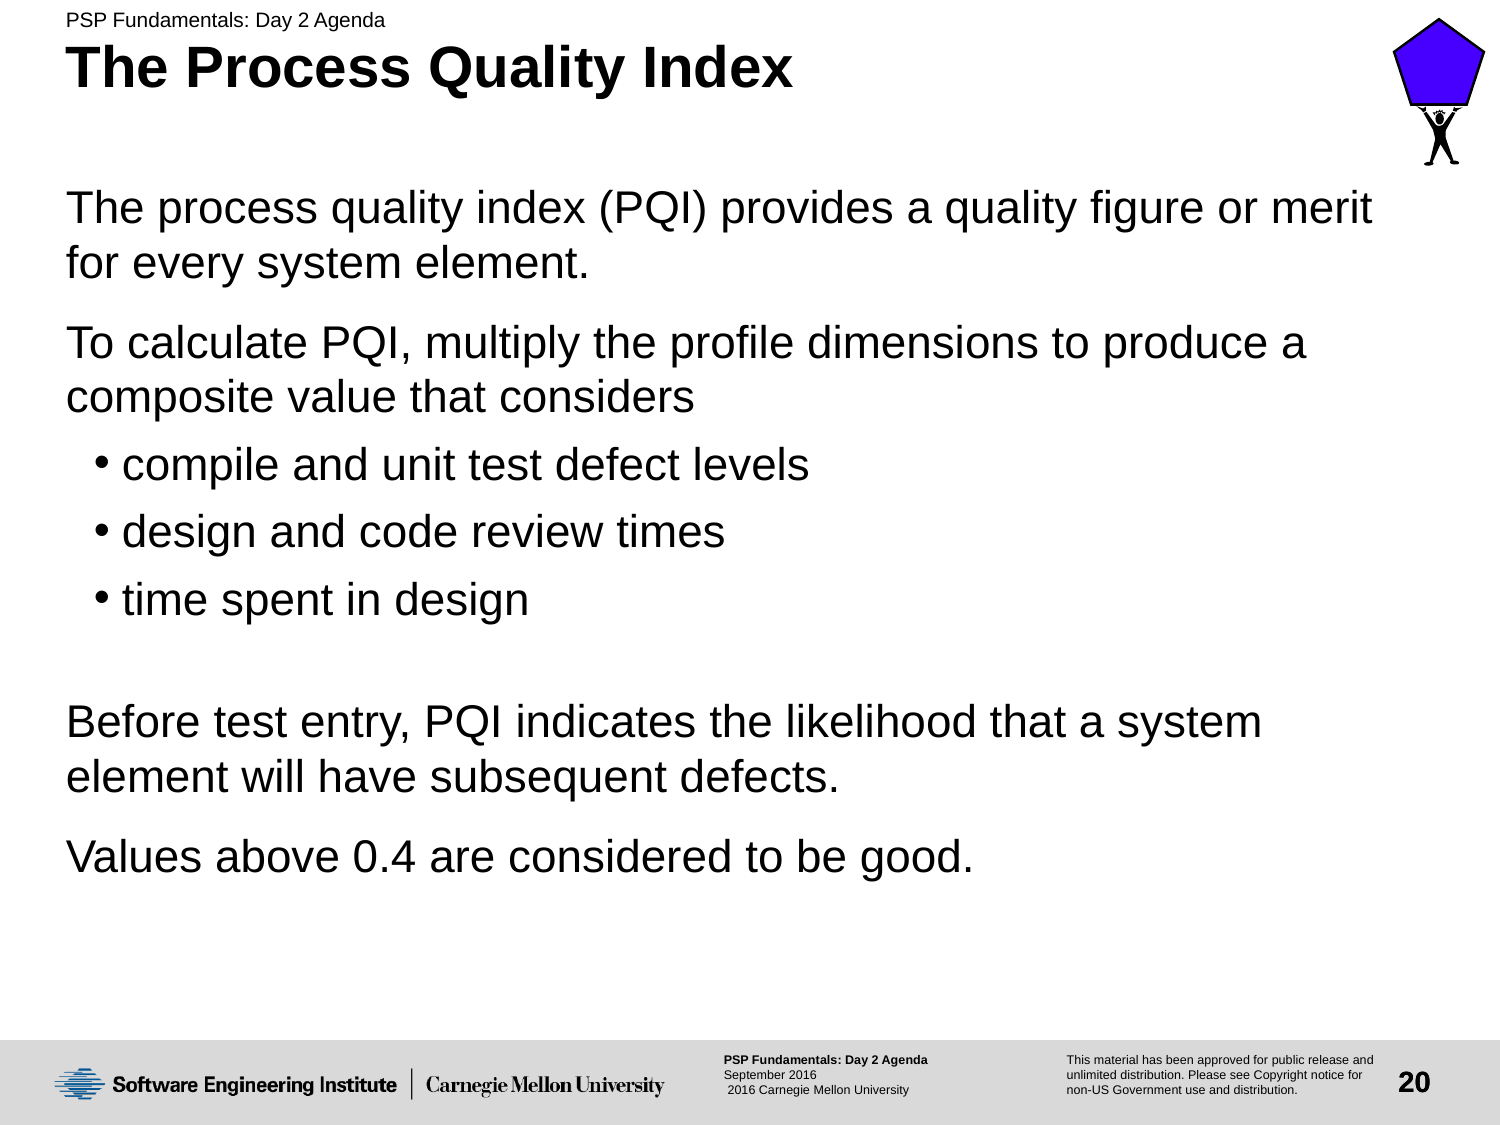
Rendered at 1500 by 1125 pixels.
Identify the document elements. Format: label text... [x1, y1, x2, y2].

picture [1392, 17, 1486, 166]
title The Process Quality Index [65, 37, 1392, 148]
picture [46, 1061, 673, 1104]
list The process quality index (PQI) provides a quality figure or merit for every system element. To calculate PQI, multiply the profile dimensions to produce a composite value that considers compile and unit test defect levels design and code review times time spent in design Before test entry, PQI indicates the likelihood that a system element will have subsequent defects. Values above 0.4 are considered to be good. [65, 177, 1431, 1000]
